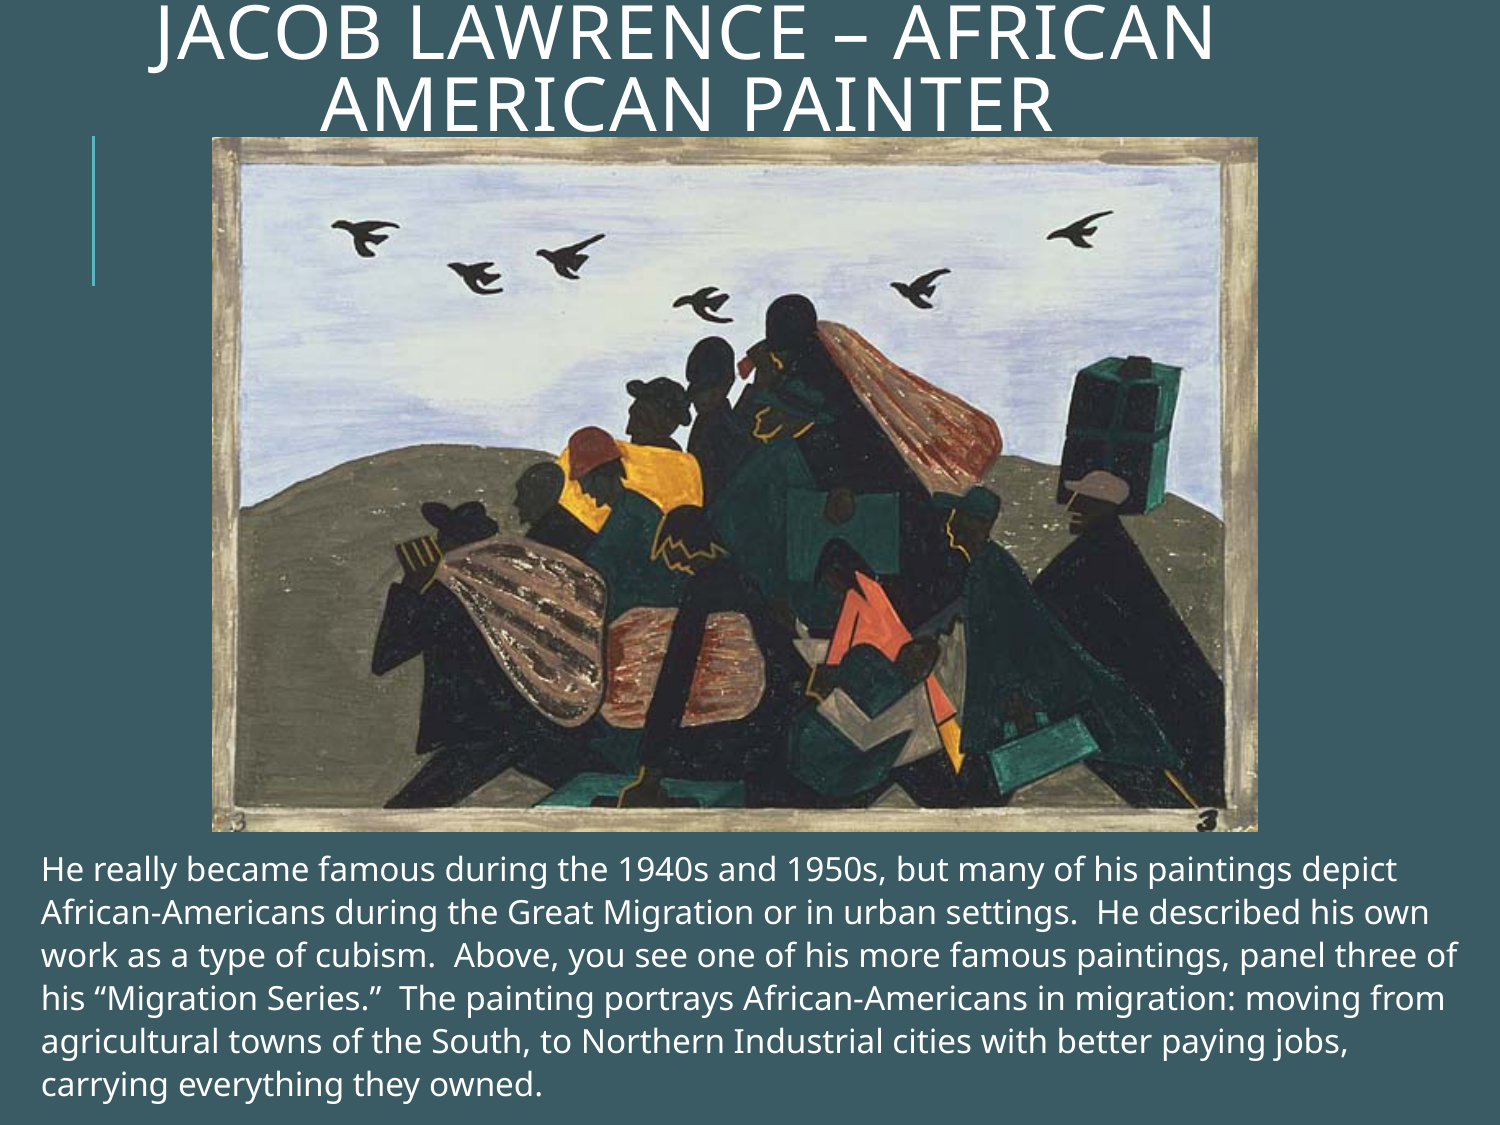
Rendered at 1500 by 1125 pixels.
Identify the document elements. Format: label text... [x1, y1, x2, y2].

title JACOB LAWRENCE – African American painter [25, 24, 1350, 123]
list He really became famous during the 1940s and 1950s, but many of his paintings depict African-Americans during the Great Migration or in urban settings. He described his own work as a type of cubism. Above, you see one of his more famous paintings, panel three of his “Migration Series.” The painting portrays African-Americans in migration: moving from agricultural towns of the South, to Northern Industrial cities with better paying jobs, carrying everything they owned. [25, 837, 1489, 1125]
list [212, 137, 1259, 833]
